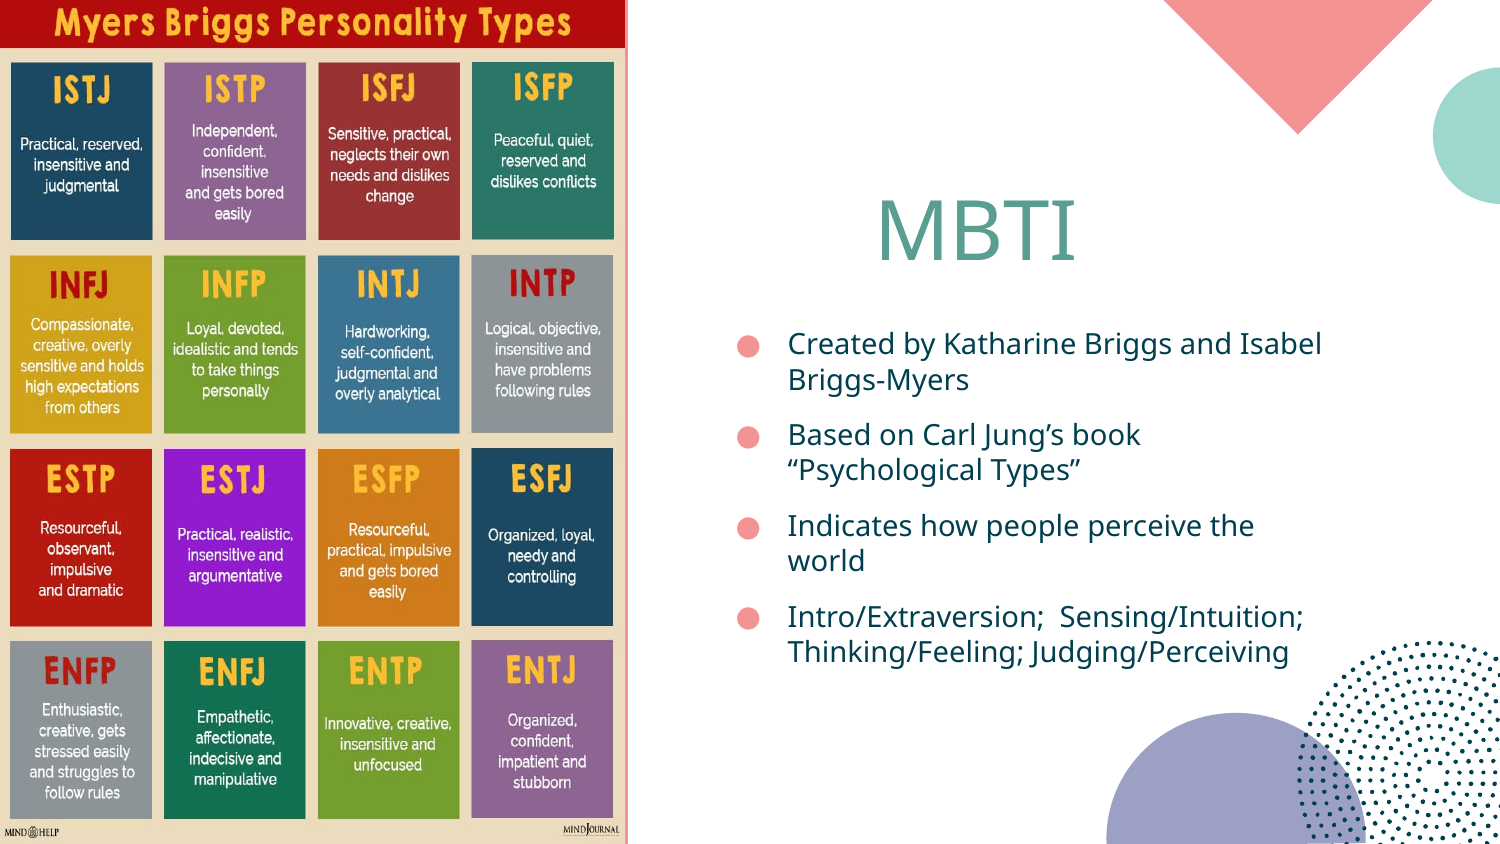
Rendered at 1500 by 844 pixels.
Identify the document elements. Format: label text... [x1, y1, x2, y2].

picture [0, 0, 626, 844]
title MBTI [682, 168, 1366, 303]
subtitle Created by Katharine Briggs and Isabel Briggs-Myers Based on Carl Jung’s book “Psychological Types” Indicates how people perceive the world Intro/Extraversion; Sensing/Intuition; Thinking/Feeling; Judging/Perceiving [682, 303, 1366, 676]
